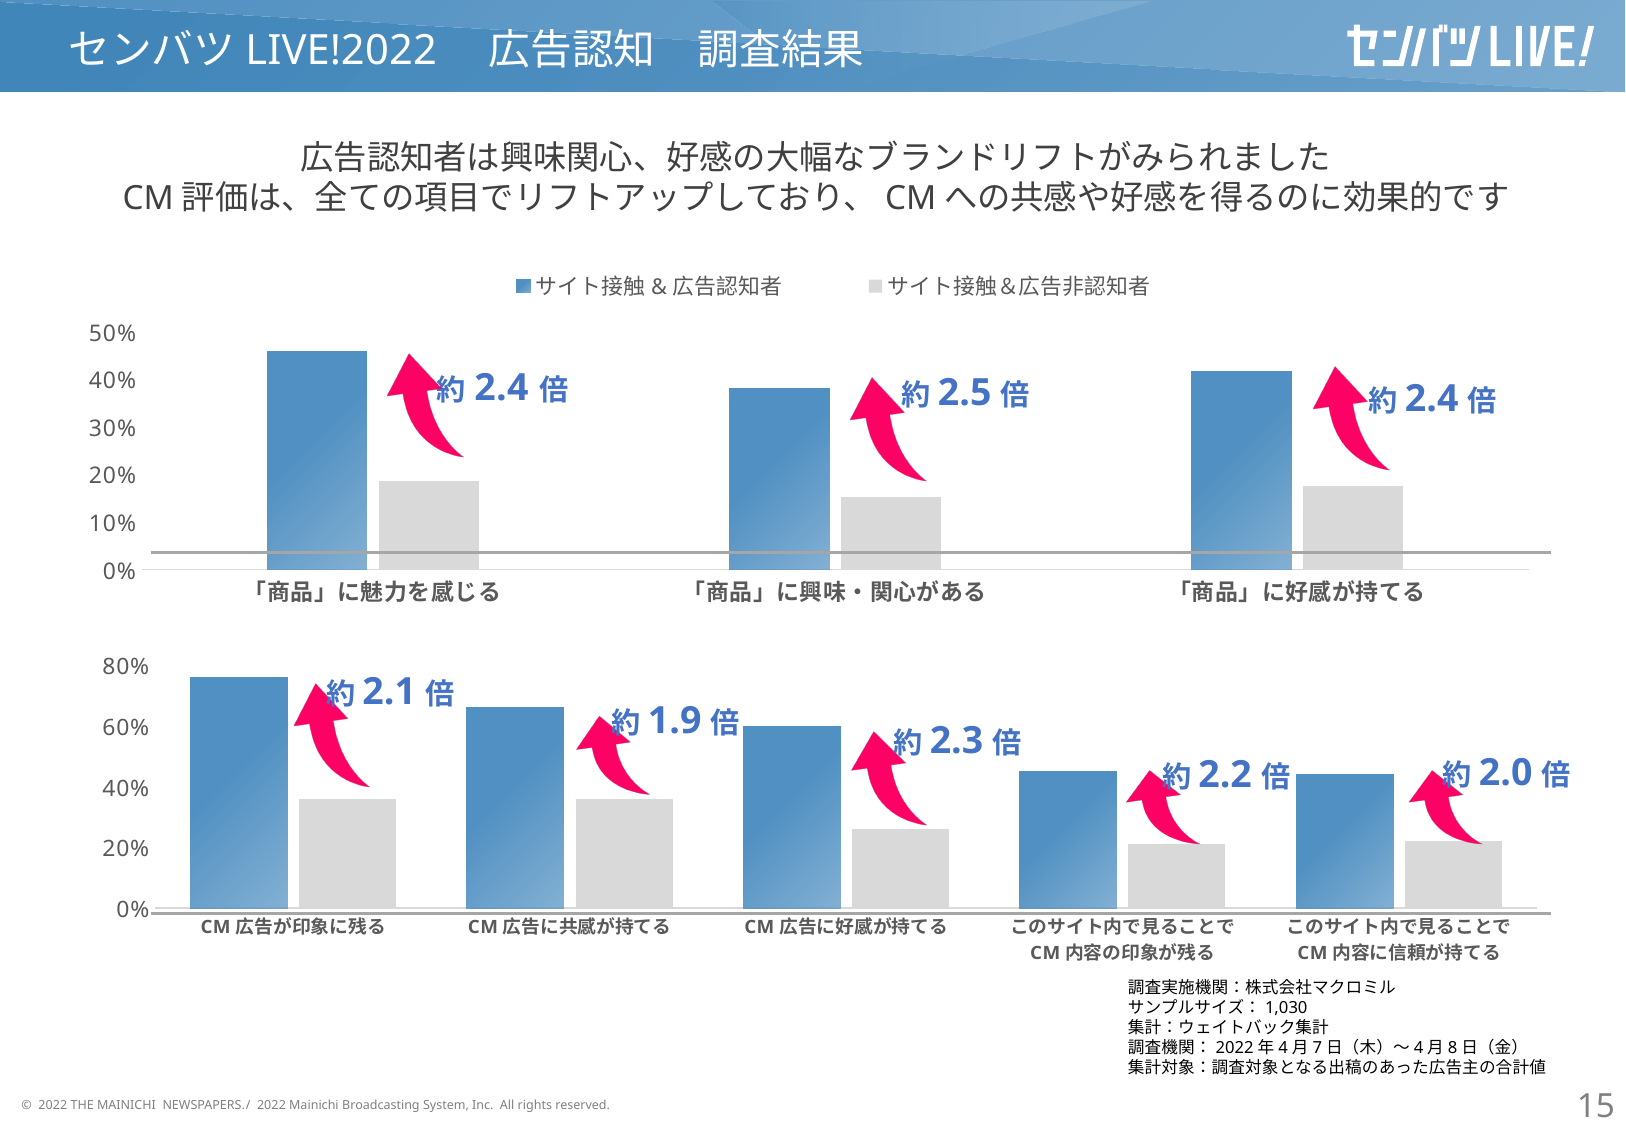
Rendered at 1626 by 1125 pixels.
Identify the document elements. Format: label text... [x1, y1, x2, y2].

picture [262, 681, 395, 792]
text_box 調査実施機関：株式会社マクロミル サンプルサイズ：1,030 集計：ウェイトバック集計 調査機関：2022年4月7日（木）～4月8日（金） 集計対象：調査対象となる出稿のあった広告主の合計値 [1113, 969, 1562, 1085]
text_box 約2.0倍 [1555, 740, 1586, 801]
chart [74, 227, 1551, 967]
picture [818, 375, 951, 487]
picture [559, 701, 661, 813]
picture [1394, 753, 1492, 865]
picture [825, 724, 946, 835]
text_box センバツLIVE!2022 広告認知 調査結果 [53, 15, 1450, 81]
picture [355, 351, 488, 463]
picture [1281, 365, 1414, 476]
picture [1112, 753, 1209, 865]
text_box 広告認知者は興味関心、好感の大幅なブランドリフトがみられました CM評価は、全ての項目でリフトアップしており、CMへの共感や好感を得るのに効果的です [59, 128, 1573, 264]
